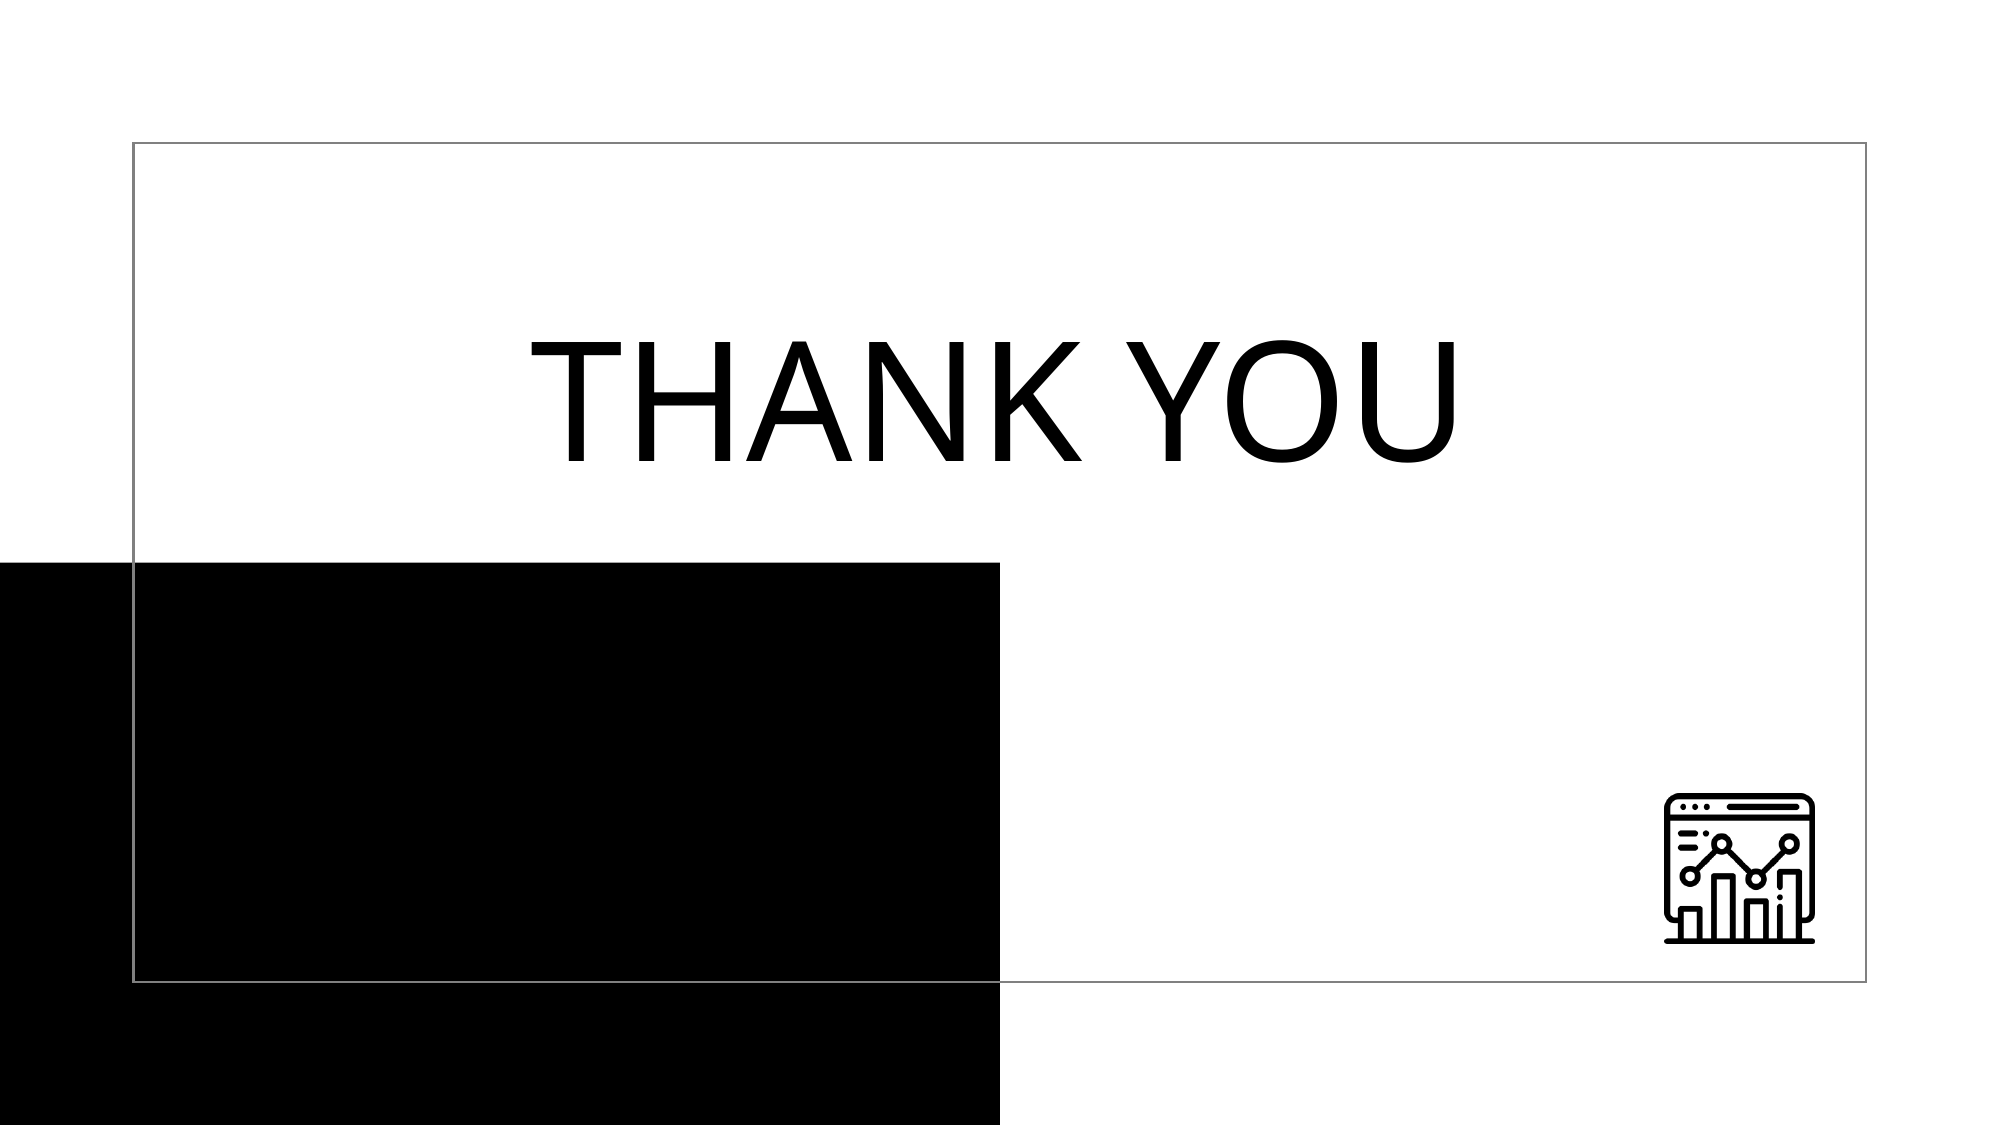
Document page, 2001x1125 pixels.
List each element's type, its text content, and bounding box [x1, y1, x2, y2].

text_box [0, 561, 1001, 1125]
picture [1664, 793, 1815, 944]
text_box THANK YOU [212, 287, 1788, 502]
text_box [132, 142, 1867, 983]
